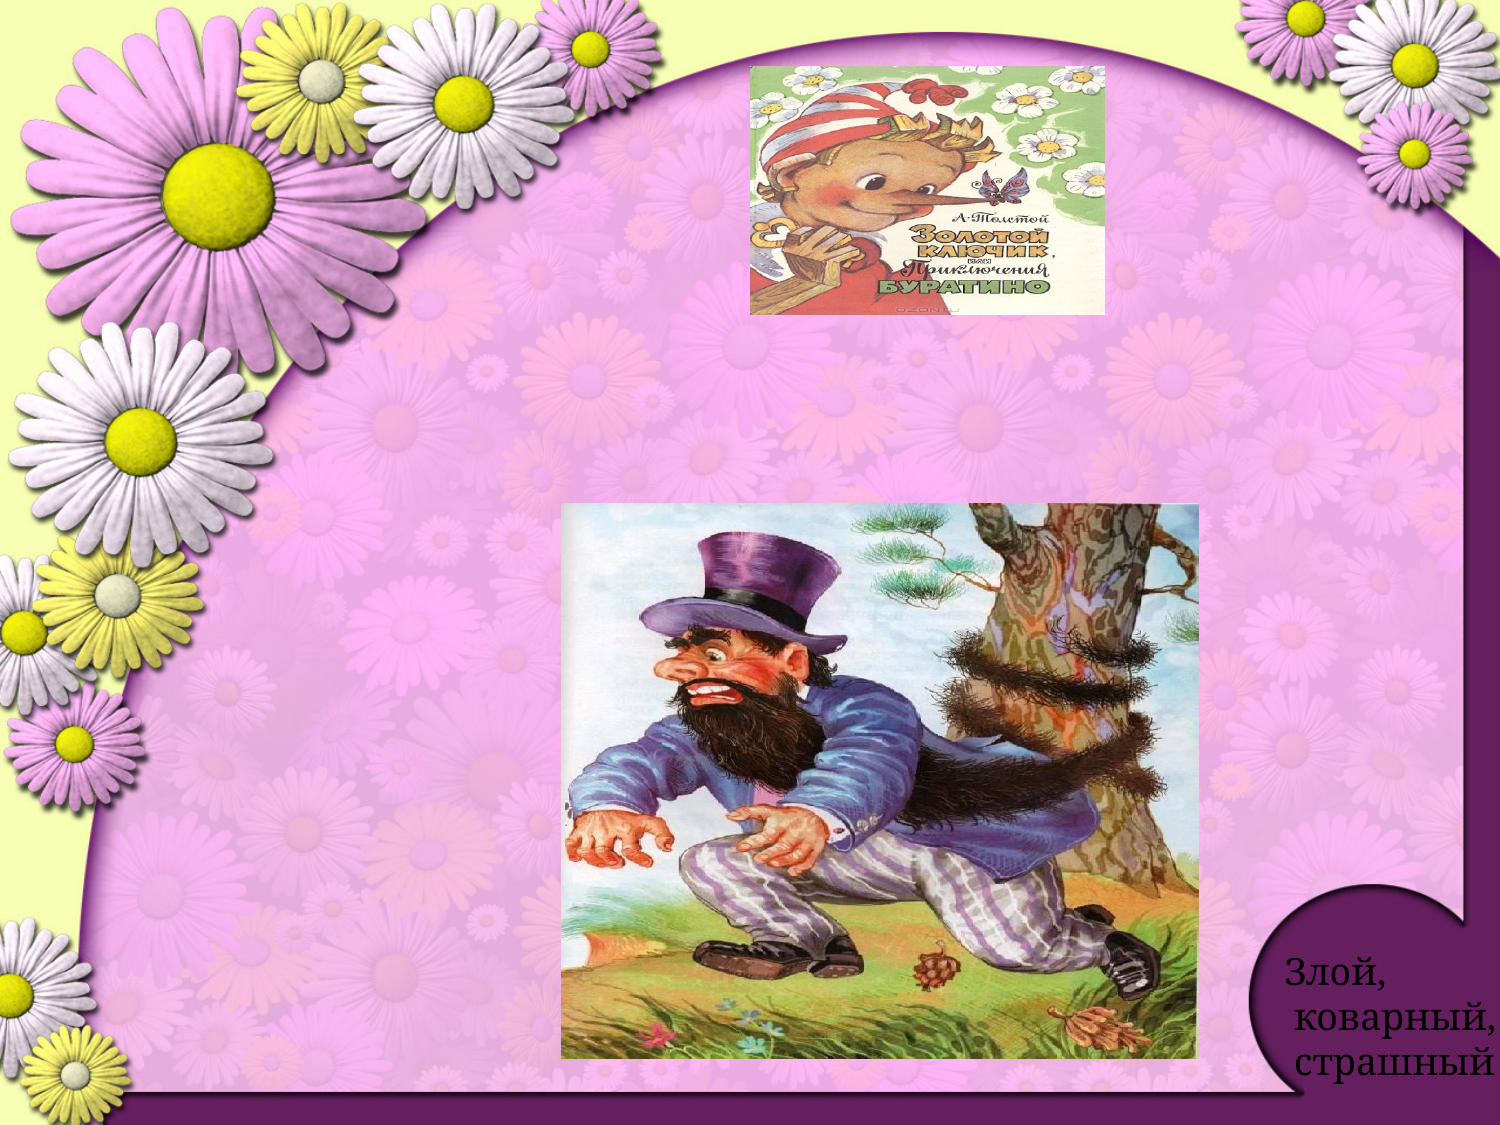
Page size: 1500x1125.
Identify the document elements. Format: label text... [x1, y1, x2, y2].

text_box Злой, коварный, страшный [1269, 940, 1500, 1091]
picture [0, 0, 1500, 1125]
